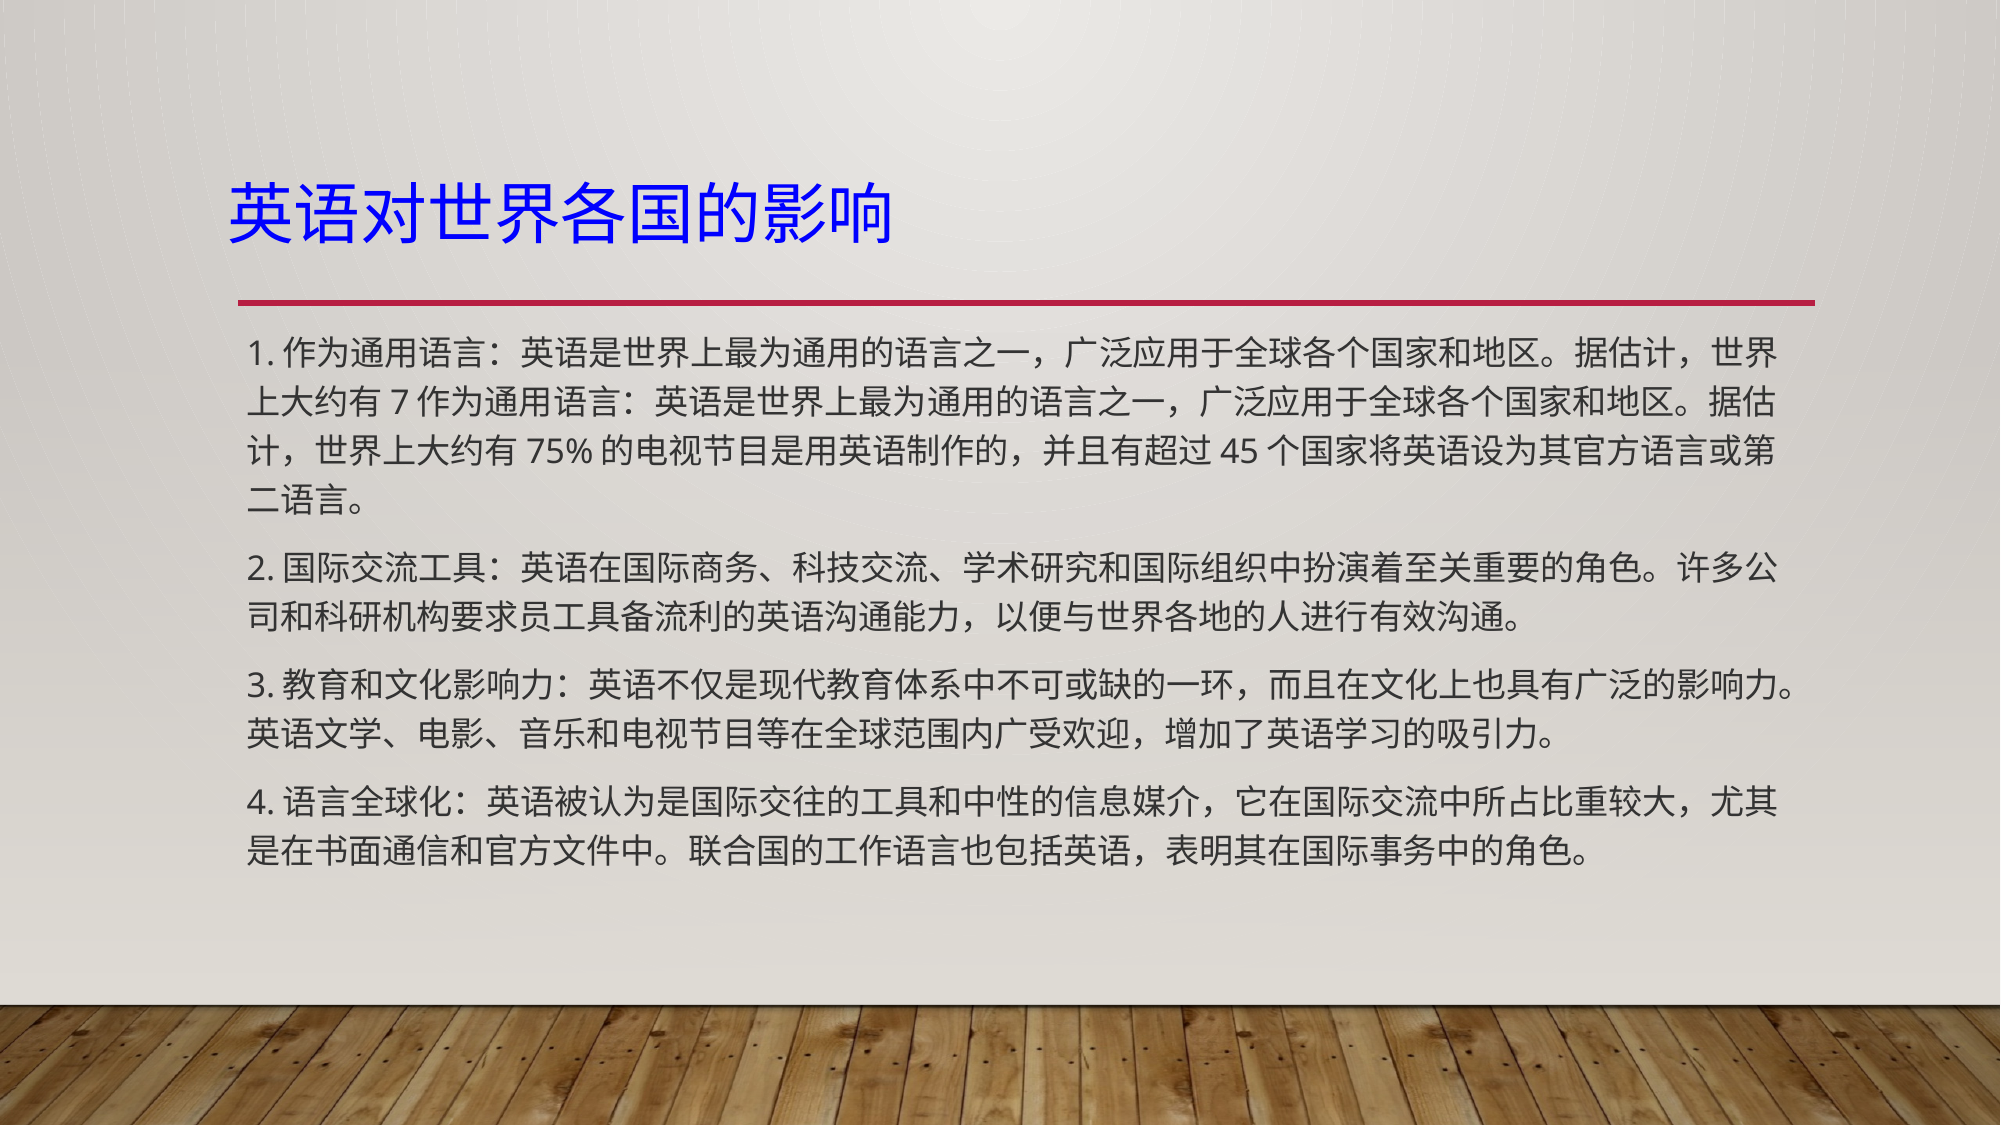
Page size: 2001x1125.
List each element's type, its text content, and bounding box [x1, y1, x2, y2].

picture [0, 1005, 2000, 1125]
list 1.作为通用语言：英语是世界上最为通用的语言之一，广泛应用于全球各个国家和地区。据估计，世界上大约有7作为通用语言：英语是世界上最为通用的语言之一，广泛应用于全球各个国家和地区。据估计，世界上大约有75%的电视节目是用英语制作的，并且有超过45个国家将英语设为其官方语言或第二语言。 2.国际交流工具：英语在国际商务、科技交流、学术研究和国际组织中扮演着至关重要的角色。许多公司和科研机构要求员工具备流利的英语沟通能力，以便与世界各地的人进行有效沟通。 3.教育和文化影响力：英语不仅是现代教育体系中不可或缺的一环，而且在文化上也具有广泛的影响力。英语文学、电影、音乐和电视节目等在全球范围内广受欢迎，增加了英语学习的吸引力。 4.语言全球化：英语被认为是国际交往的工具和中性的信息媒介，它在国际交流中所占比重较大，尤其是在书面通信和官方文件中。联合国的工作语言也包括英语，表明其在国际事务中的角色。 [231, 315, 1807, 882]
title 英语对世界各国的影响 [212, 173, 1788, 346]
